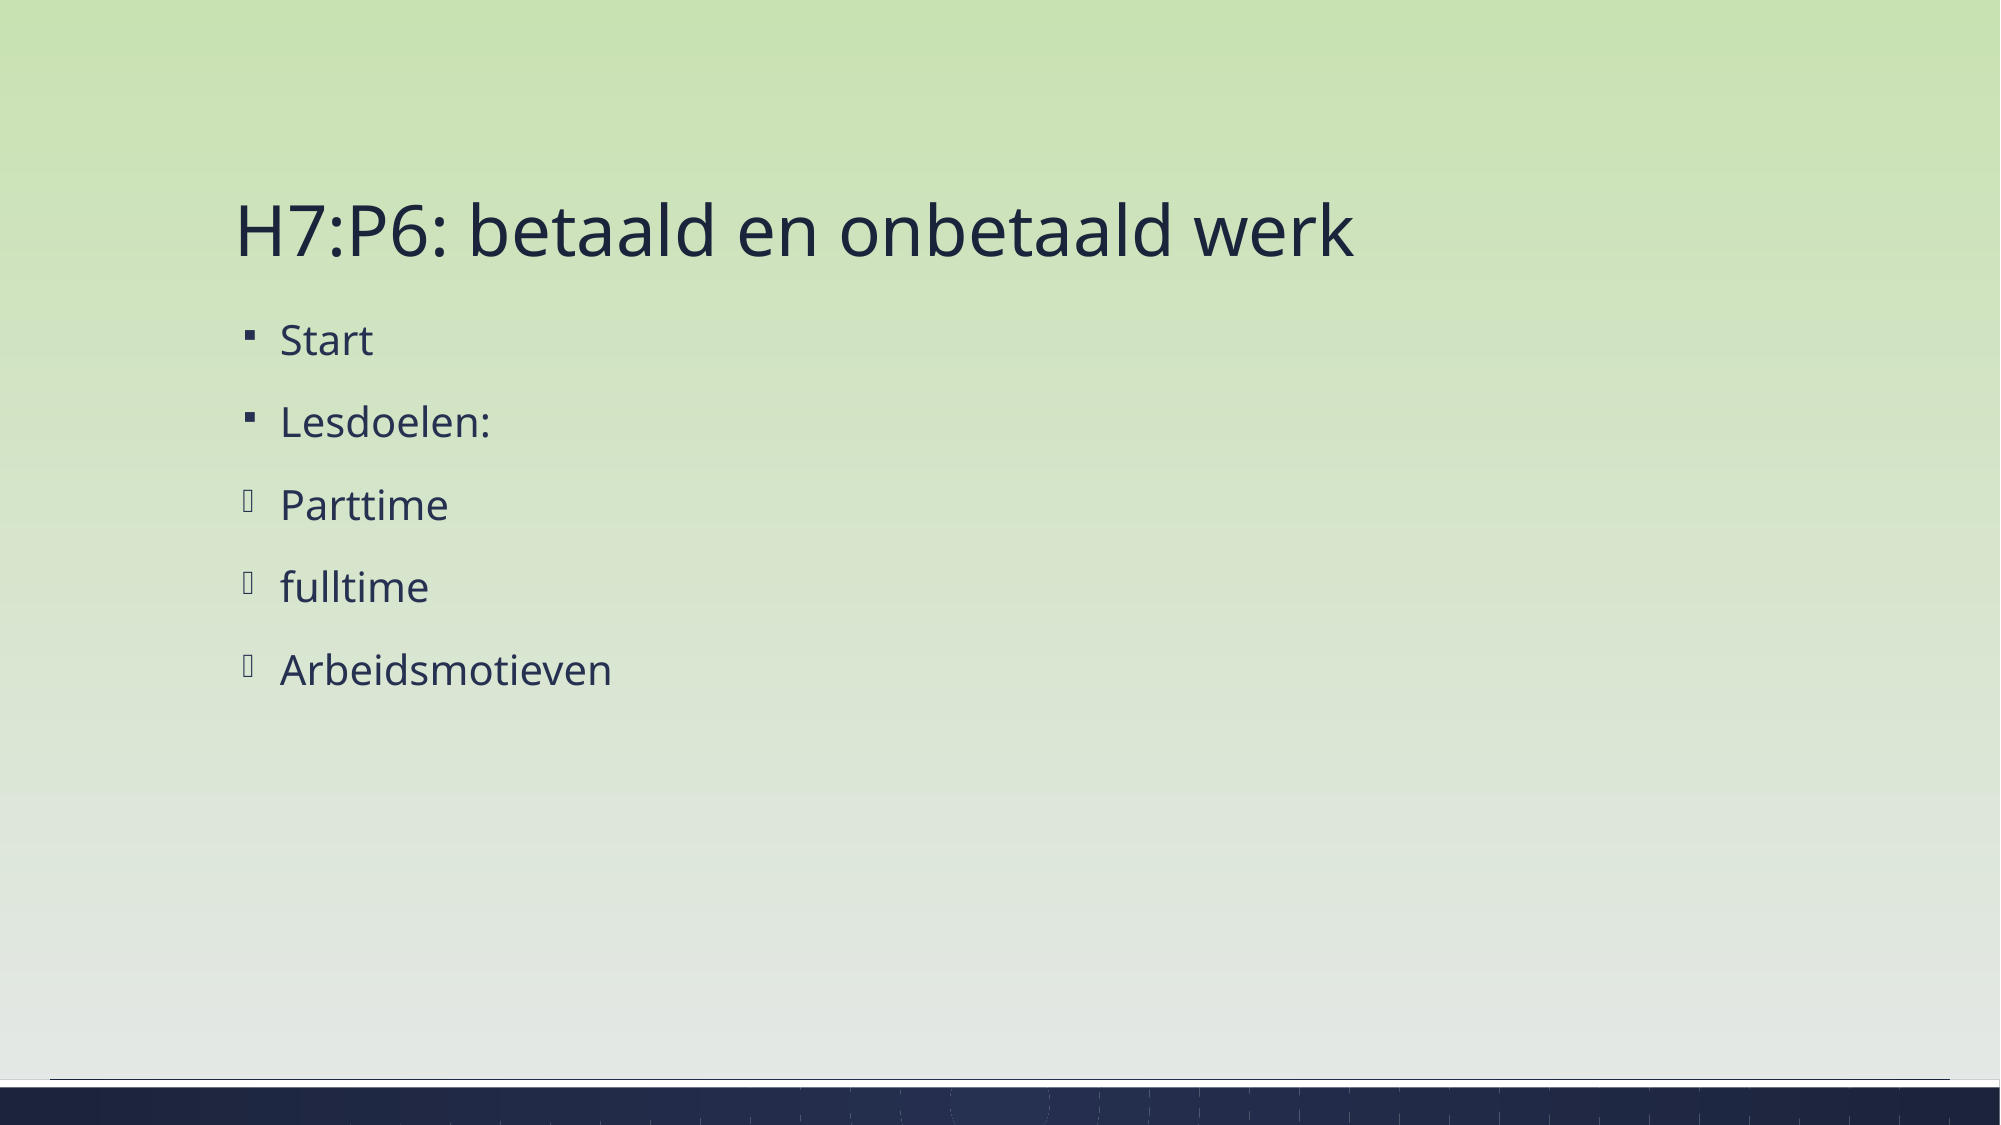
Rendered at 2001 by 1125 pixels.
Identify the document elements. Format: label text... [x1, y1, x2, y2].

list Start Lesdoelen: Parttime fulltime Arbeidsmotieven [219, 311, 1780, 990]
title H7:P6: betaald en onbetaald werk [219, 76, 1780, 279]
